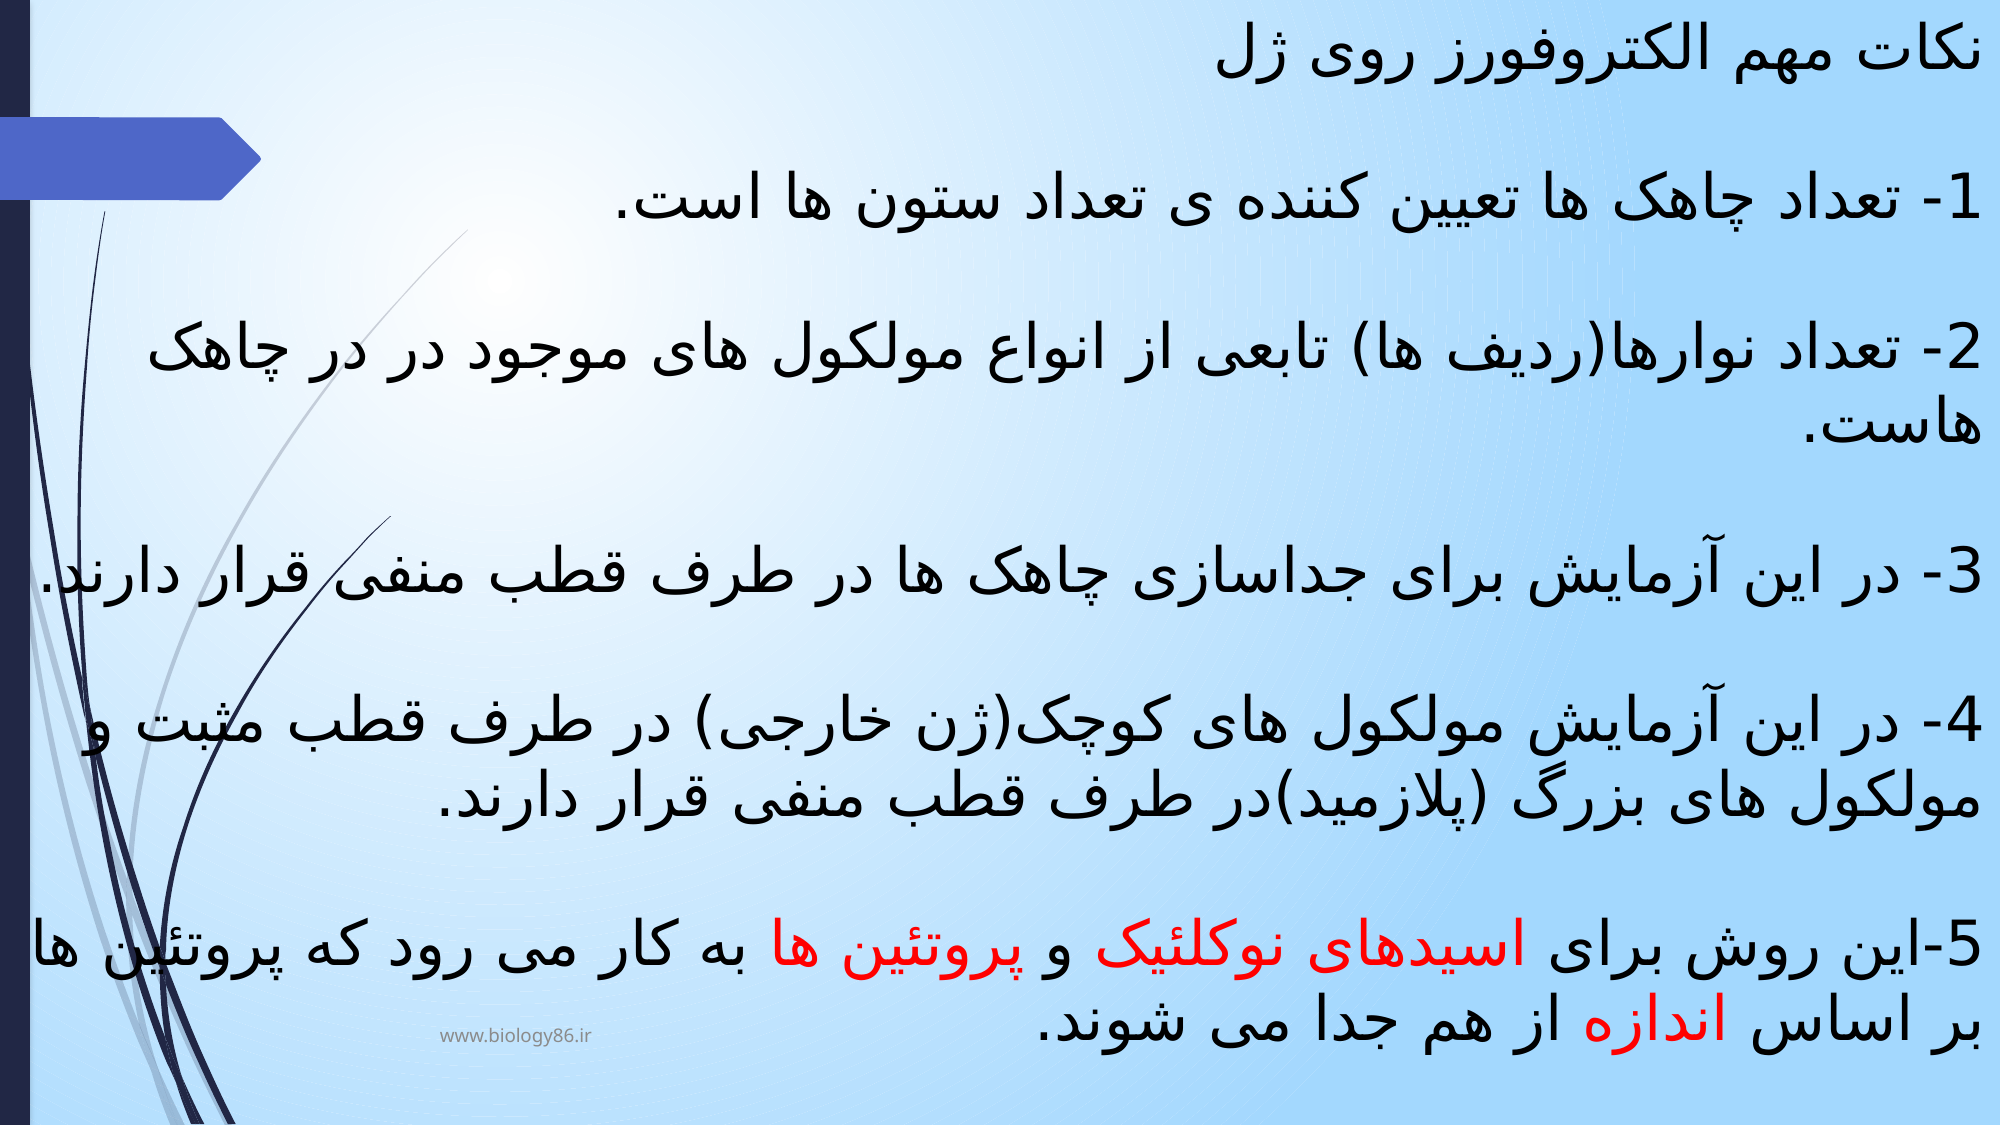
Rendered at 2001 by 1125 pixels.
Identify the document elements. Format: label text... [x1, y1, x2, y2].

title نکات مهم الکتروفورز روی ژل 1- تعداد چاهک ها تعیین کننده ی تعداد ستون ها است. 2- تعداد نوارها(ردیف ها) تابعی از انواع مولکول های موجود در در چاهک هاست. 3- در این آزمایش برای جداسازی چاهک ها در طرف قطب منفی قرار دارند. 4- در این آزمایش مولکول های کوچک(ژن خارجی) در طرف قطب مثبت و مولکول های بزرگ (پلازمید)در طرف قطب منفی قرار دارند. 5-این روش برای اسیدهای نوکلئیک و پروتئین ها به کار می رود که پروتئین ها بر اساس اندازه از هم جدا می شوند. [0, 0, 2000, 1125]
footer www.biology86.ir [424, 1006, 1675, 1067]
